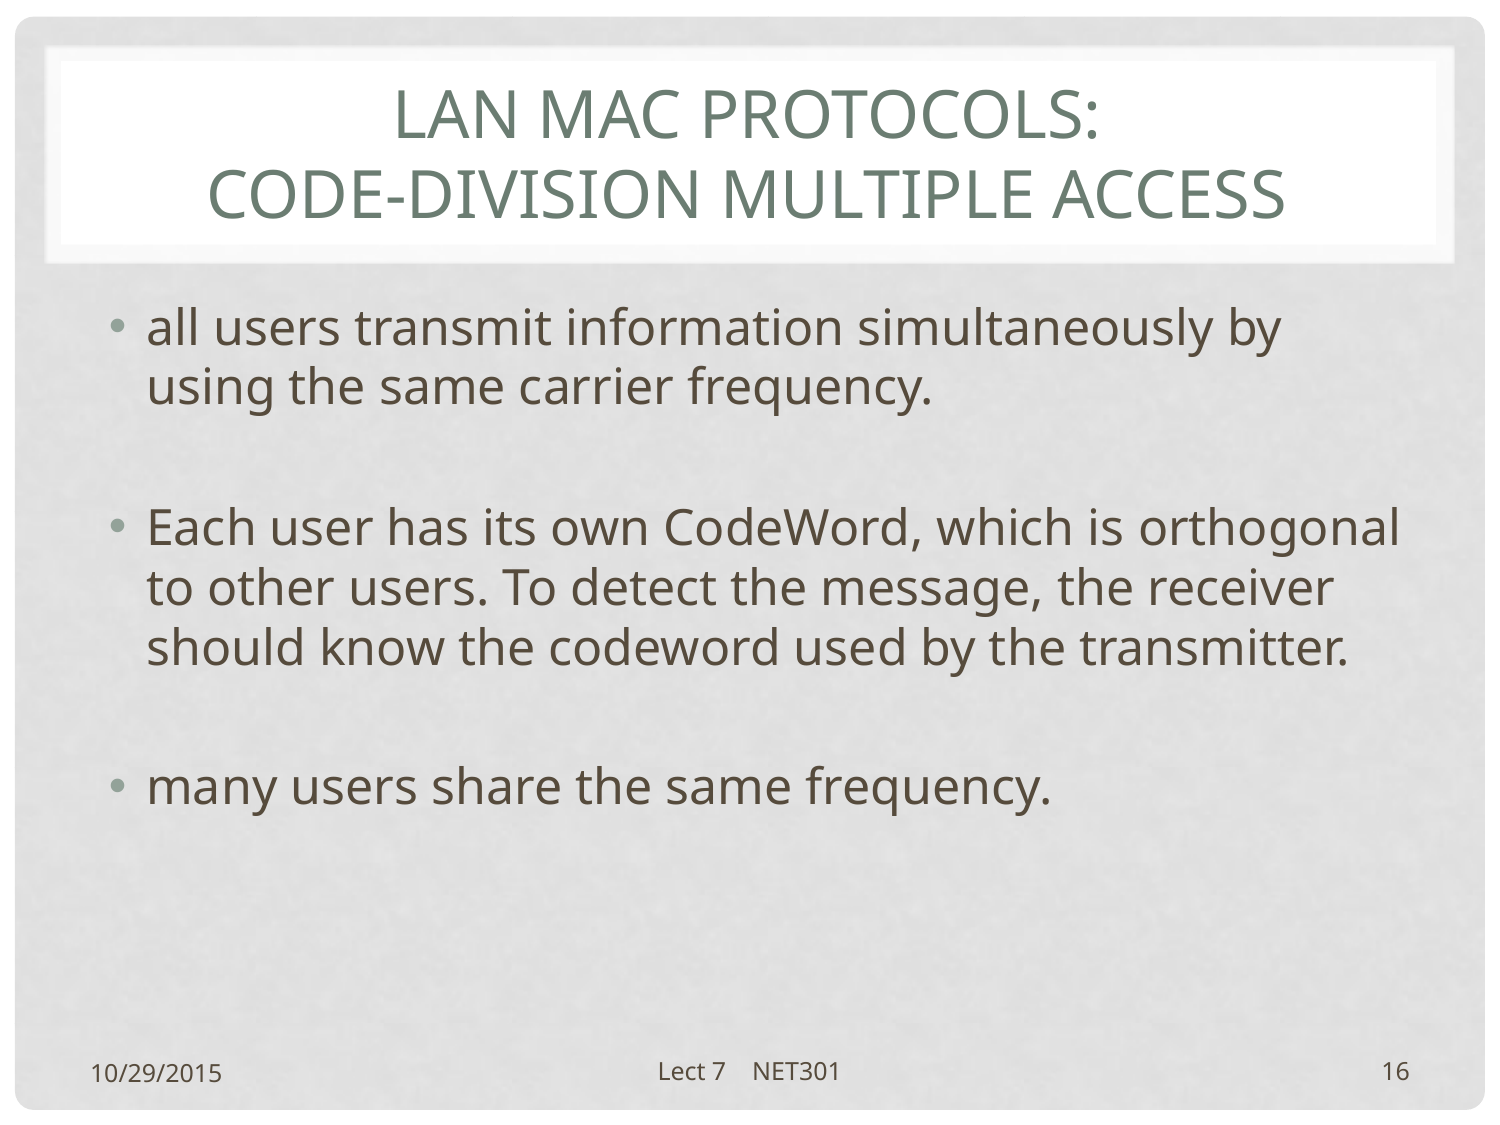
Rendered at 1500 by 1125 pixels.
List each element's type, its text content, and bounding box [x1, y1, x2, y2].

slide_number 16 [1074, 1042, 1425, 1103]
title LAN MAC protocols: Code-Division Multiple Access [69, 66, 1425, 238]
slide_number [75, 1042, 425, 1103]
footer Lect 7 NET301 [512, 1042, 988, 1103]
list all users transmit information simultaneously by using the same carrier frequency. Each user has its own CodeWord, which is orthogonal to other users. To detect the message, the receiver should know the codeword used by the transmitter. many users share the same frequency. [75, 287, 1425, 1005]
